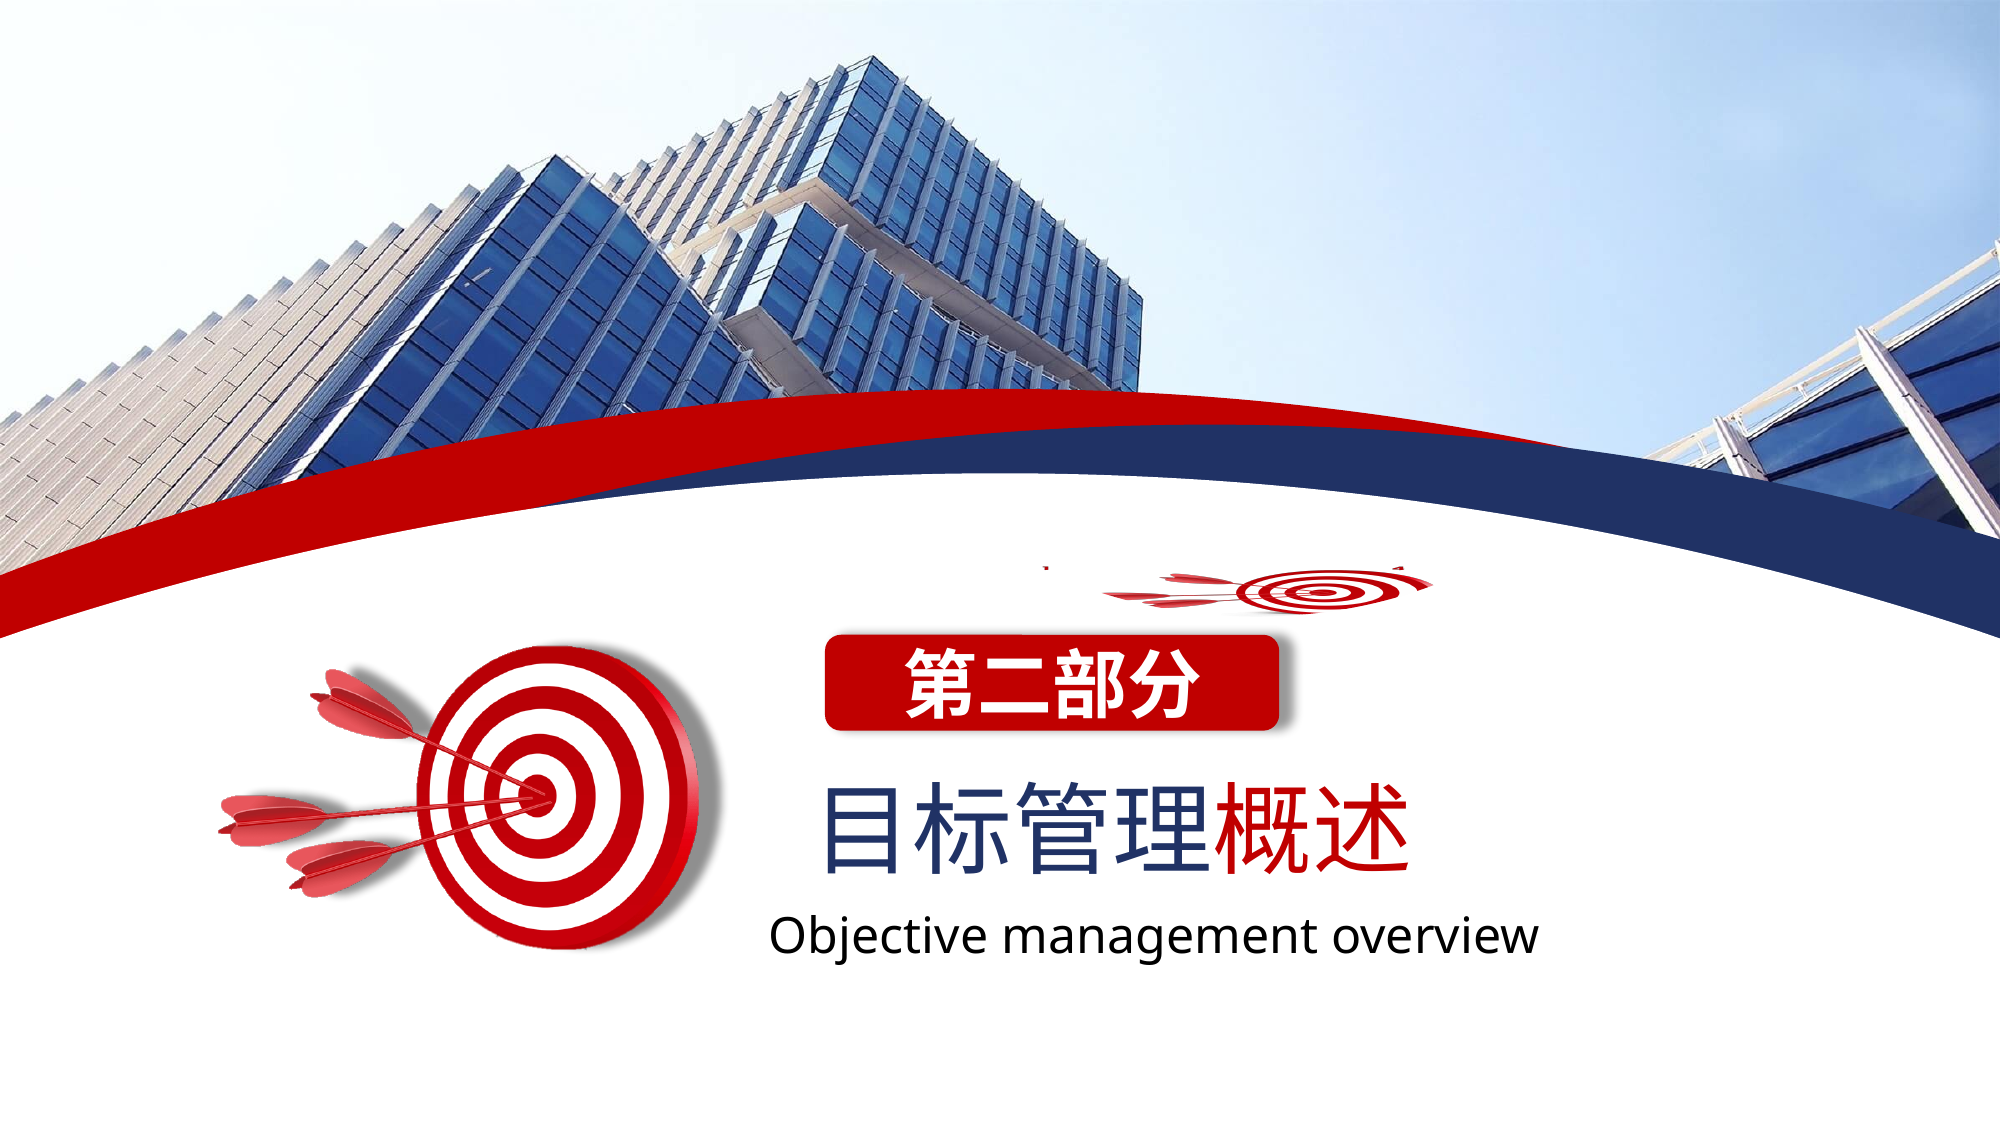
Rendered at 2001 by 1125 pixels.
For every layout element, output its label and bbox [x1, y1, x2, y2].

text_box [0, 0, 2000, 1125]
picture [1029, 562, 1484, 617]
picture [205, 608, 714, 958]
